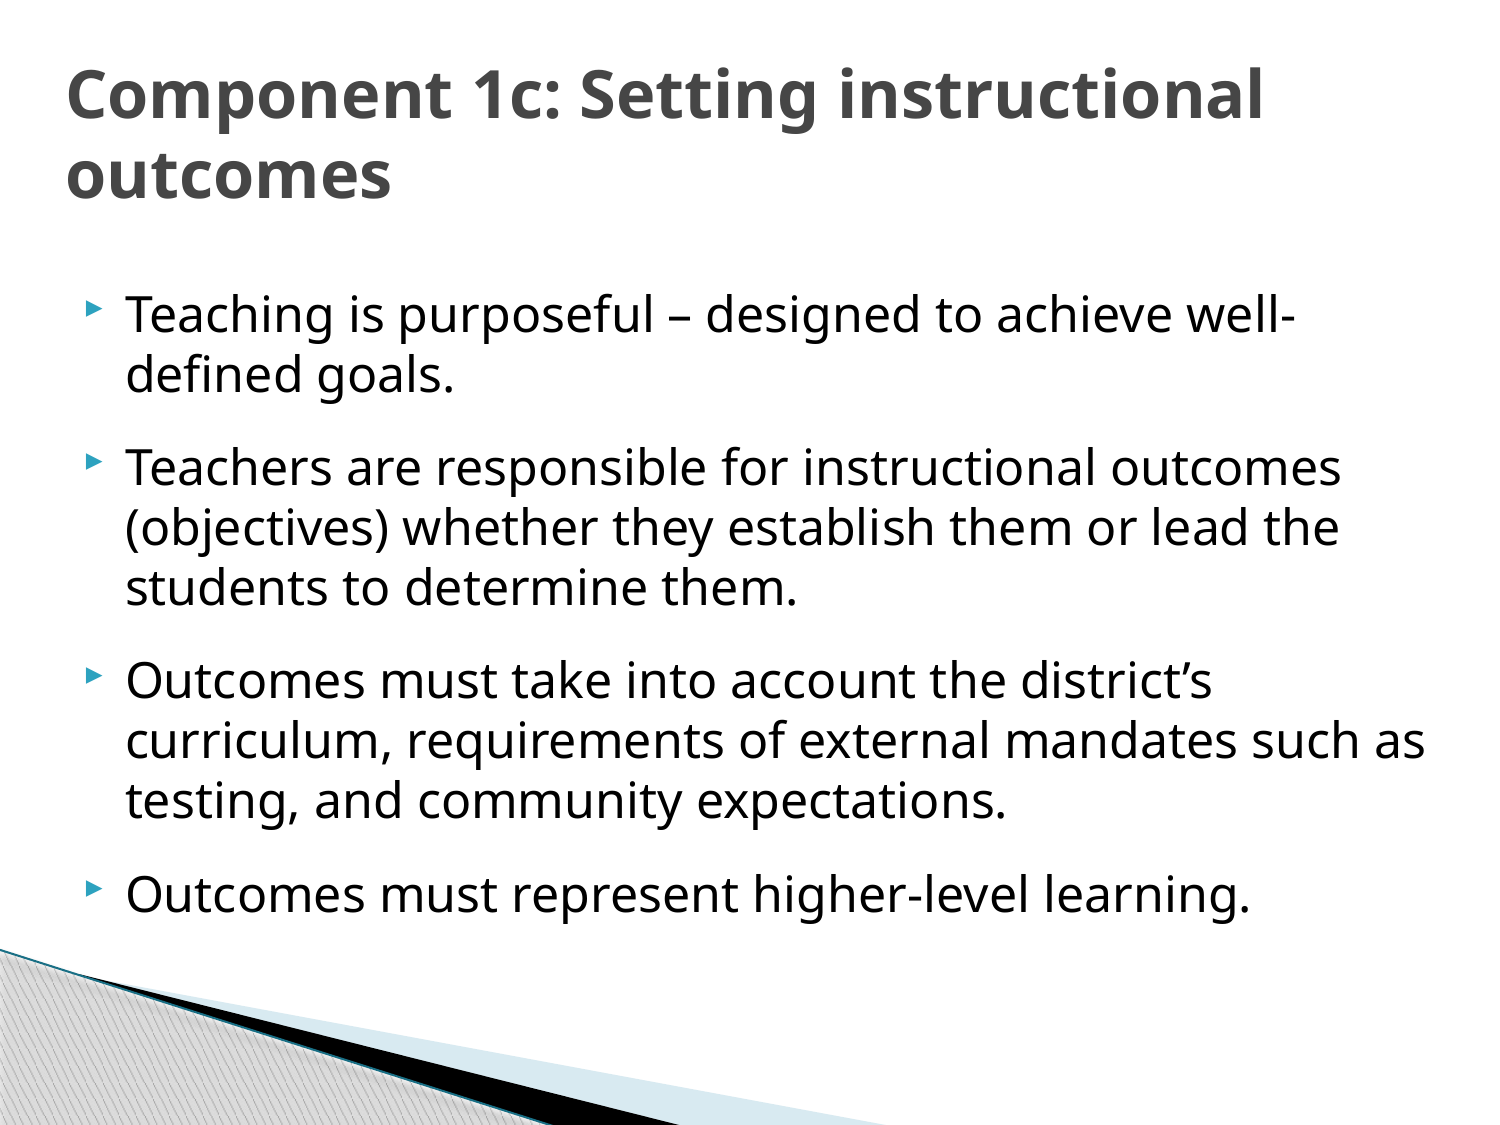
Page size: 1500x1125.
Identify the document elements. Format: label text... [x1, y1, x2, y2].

text_box Teaching is purposeful – designed to achieve well-defined goals. Teachers are responsible for instructional outcomes (objectives) whether they establish them or lead the students to determine them. Outcomes must take into account the district’s curriculum, requirements of external mandates such as testing, and community expectations. Outcomes must represent higher-level learning. [50, 274, 1451, 980]
text_box Component 1c: Setting instructional outcomes [50, 45, 1425, 250]
